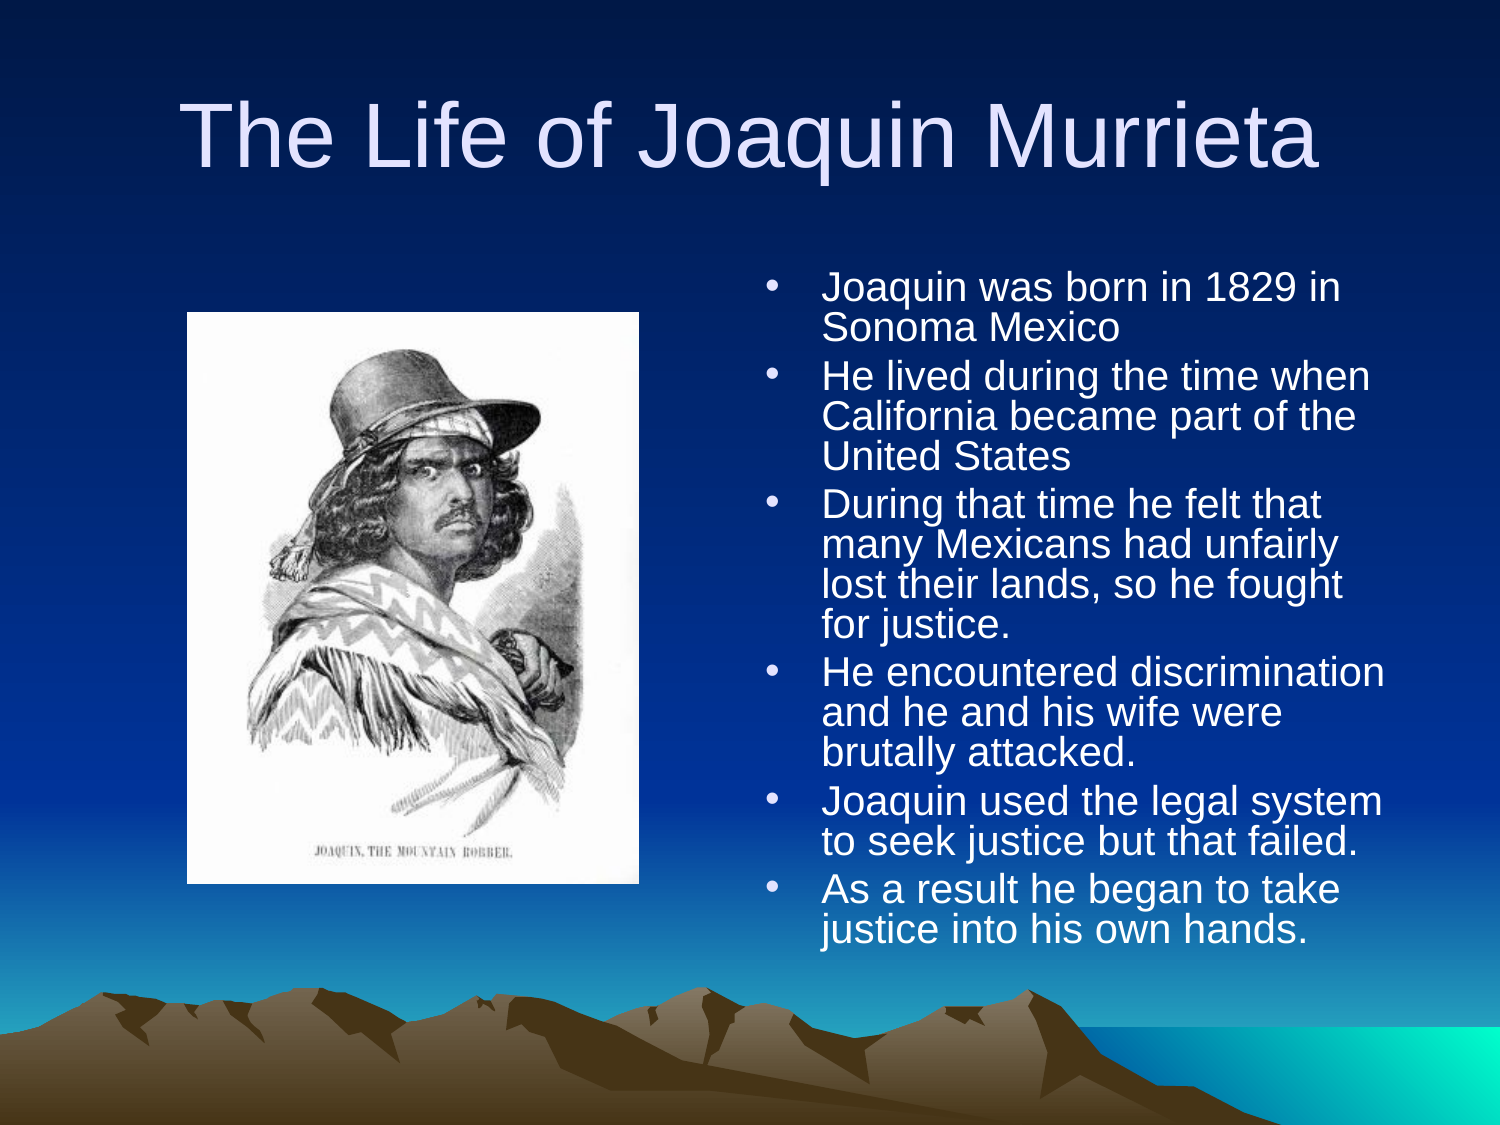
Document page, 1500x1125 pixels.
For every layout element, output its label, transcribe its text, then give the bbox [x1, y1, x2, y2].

list Joaquin was born in 1829 in Sonoma Mexico He lived during the time when California became part of the United States During that time he felt that many Mexicans had unfairly lost their lands, so he fought for justice. He encountered discrimination and he and his wife were brutally attacked. Joaquin used the legal system to seek justice but that failed. As a result he began to take justice into his own hands. [750, 262, 1413, 1000]
title The Life of Joaquin Murrieta [75, 37, 1425, 225]
picture [187, 312, 639, 884]
